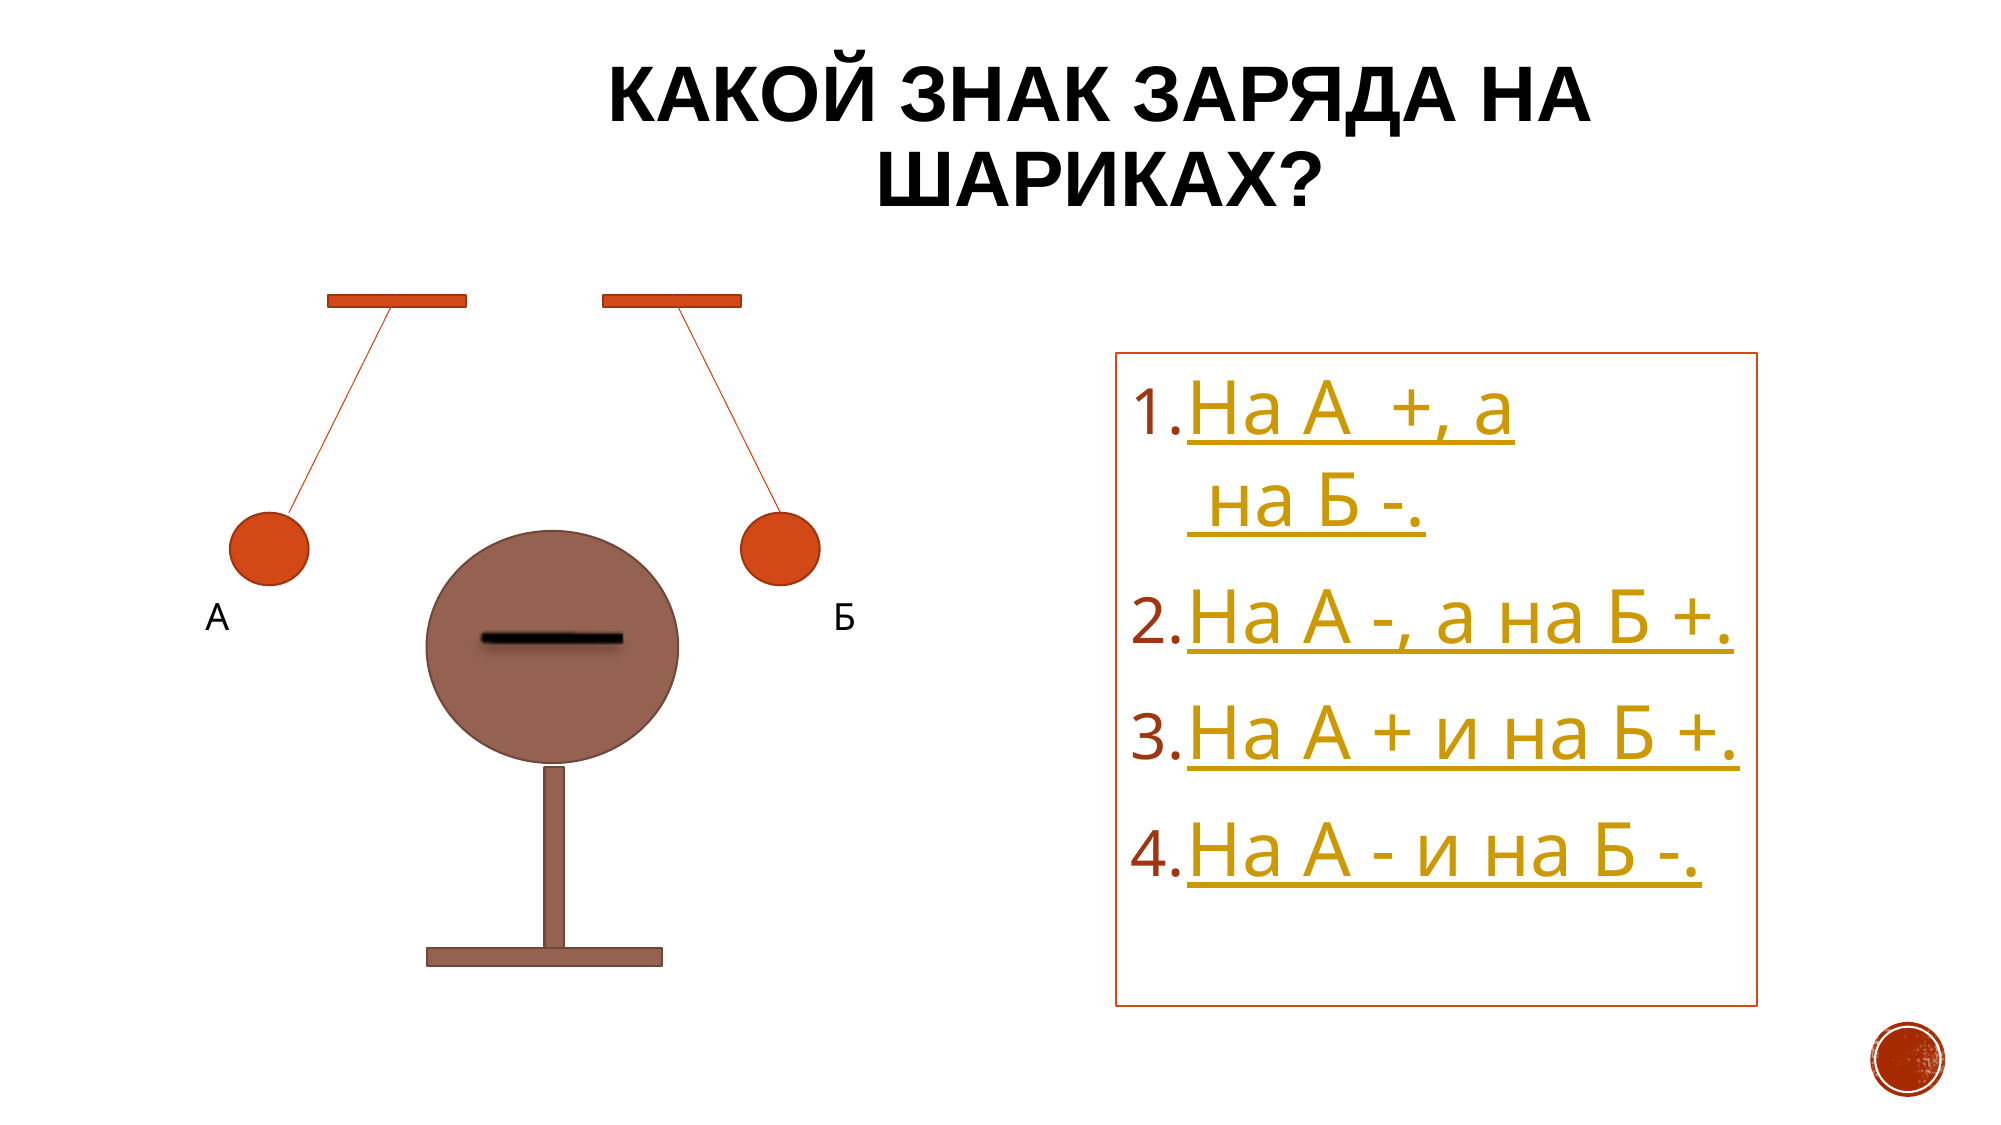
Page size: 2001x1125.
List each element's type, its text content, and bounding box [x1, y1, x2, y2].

list На А +, а на Б -. На А -, а на Б +. На А + и на Б +. На А - и на Б -. [1115, 352, 1758, 1007]
title Какой знак заряда на шариках? [485, 45, 1716, 233]
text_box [174, 298, 888, 965]
